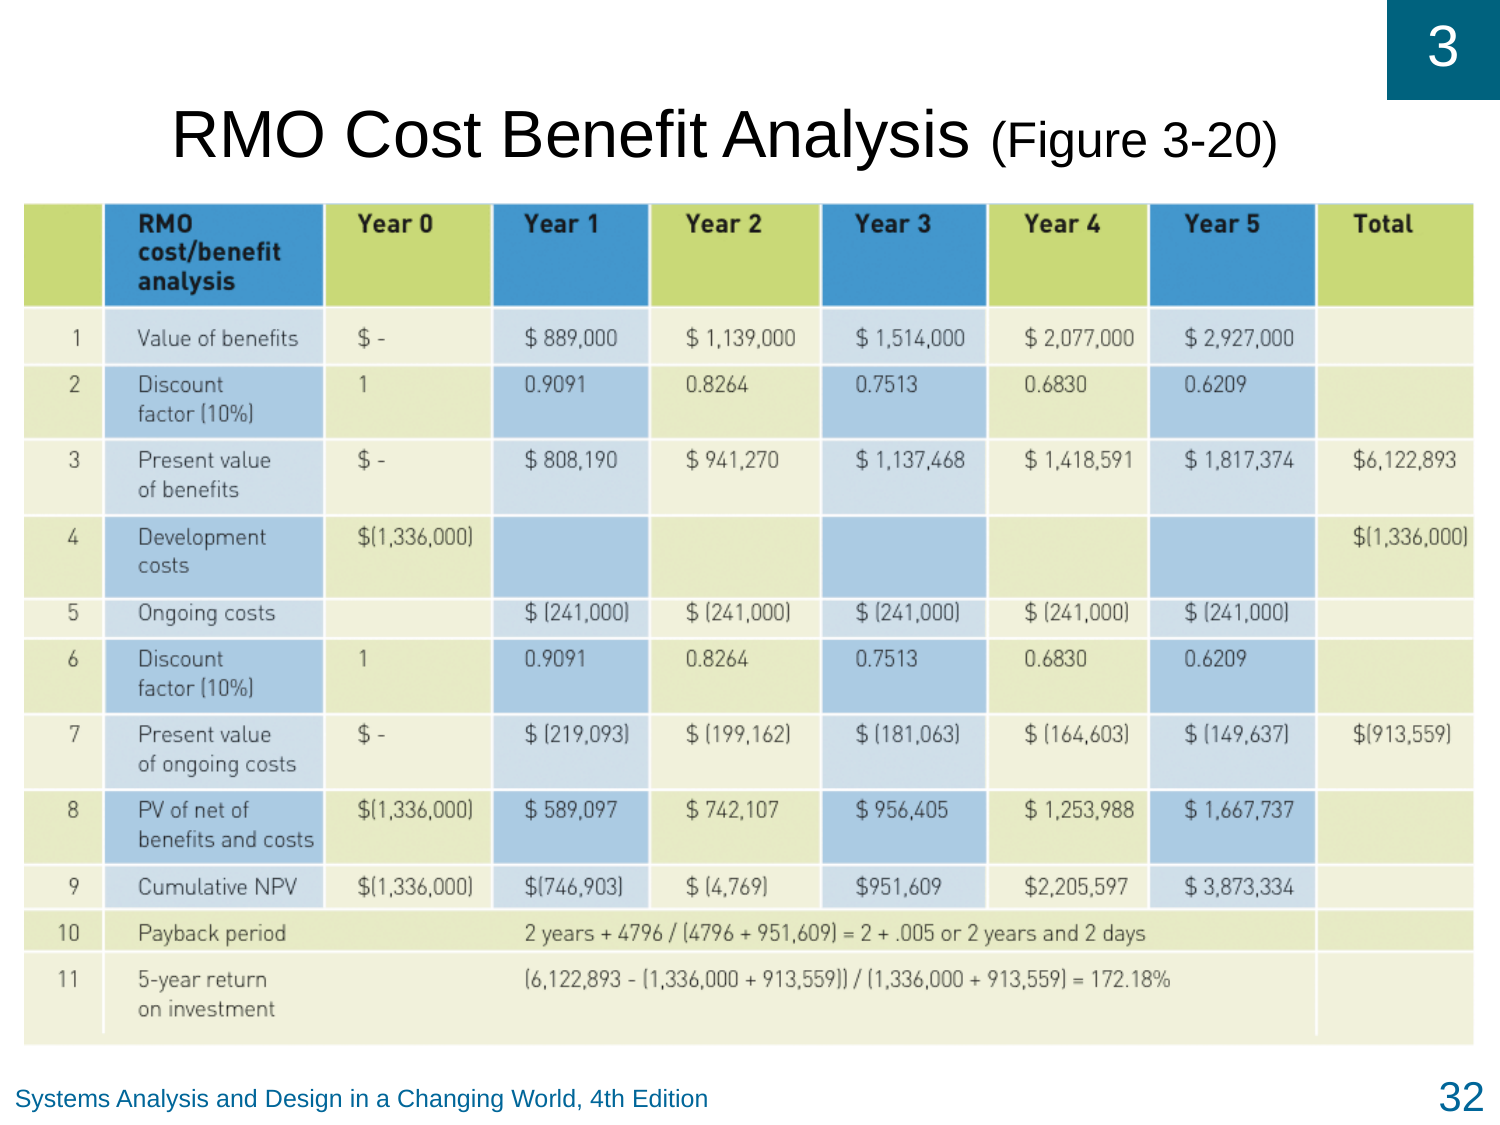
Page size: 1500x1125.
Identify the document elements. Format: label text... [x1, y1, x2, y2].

footer Systems Analysis and Design in a Changing World, 4th Edition [0, 1074, 1138, 1125]
picture [24, 201, 1476, 1046]
slide_number 32 [1149, 1062, 1500, 1125]
title RMO Cost Benefit Analysis (Figure 3-20)‏ [74, 37, 1376, 200]
